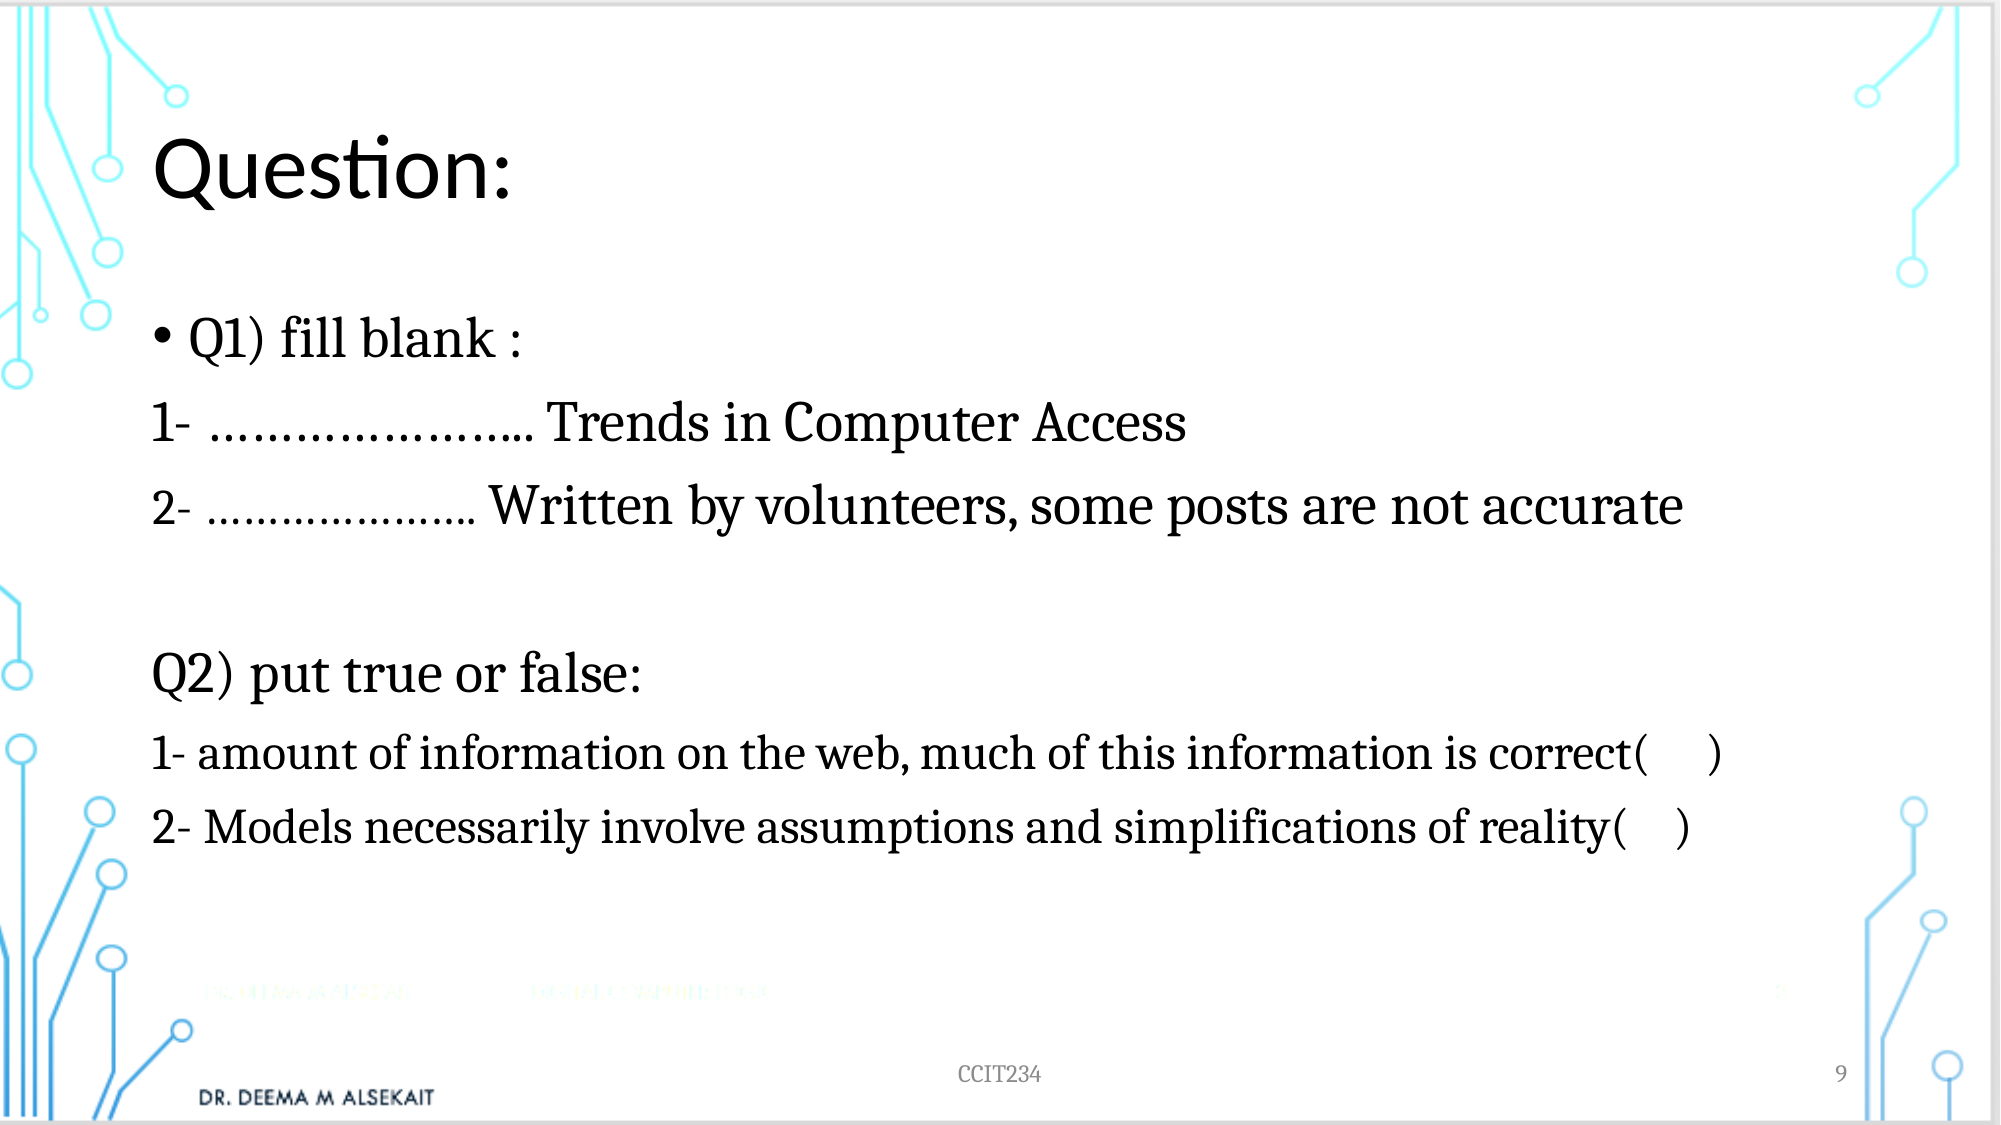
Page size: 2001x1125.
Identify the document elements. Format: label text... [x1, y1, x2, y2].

slide_number 9 [1412, 1042, 1863, 1103]
list Q1) fill blank : 1- ………………….. Trends in Computer Access 2- …………………. Written by volunteers, some posts are not accurate Q2) put true or false: 1- amount of information on the web, much of this information is correct( ) 2- Models necessarily involve assumptions and simplifications of reality( ) [137, 299, 1863, 1014]
picture [0, 0, 2001, 1125]
footer CCIT234 [662, 1042, 1338, 1103]
title Question: [137, 59, 1863, 278]
